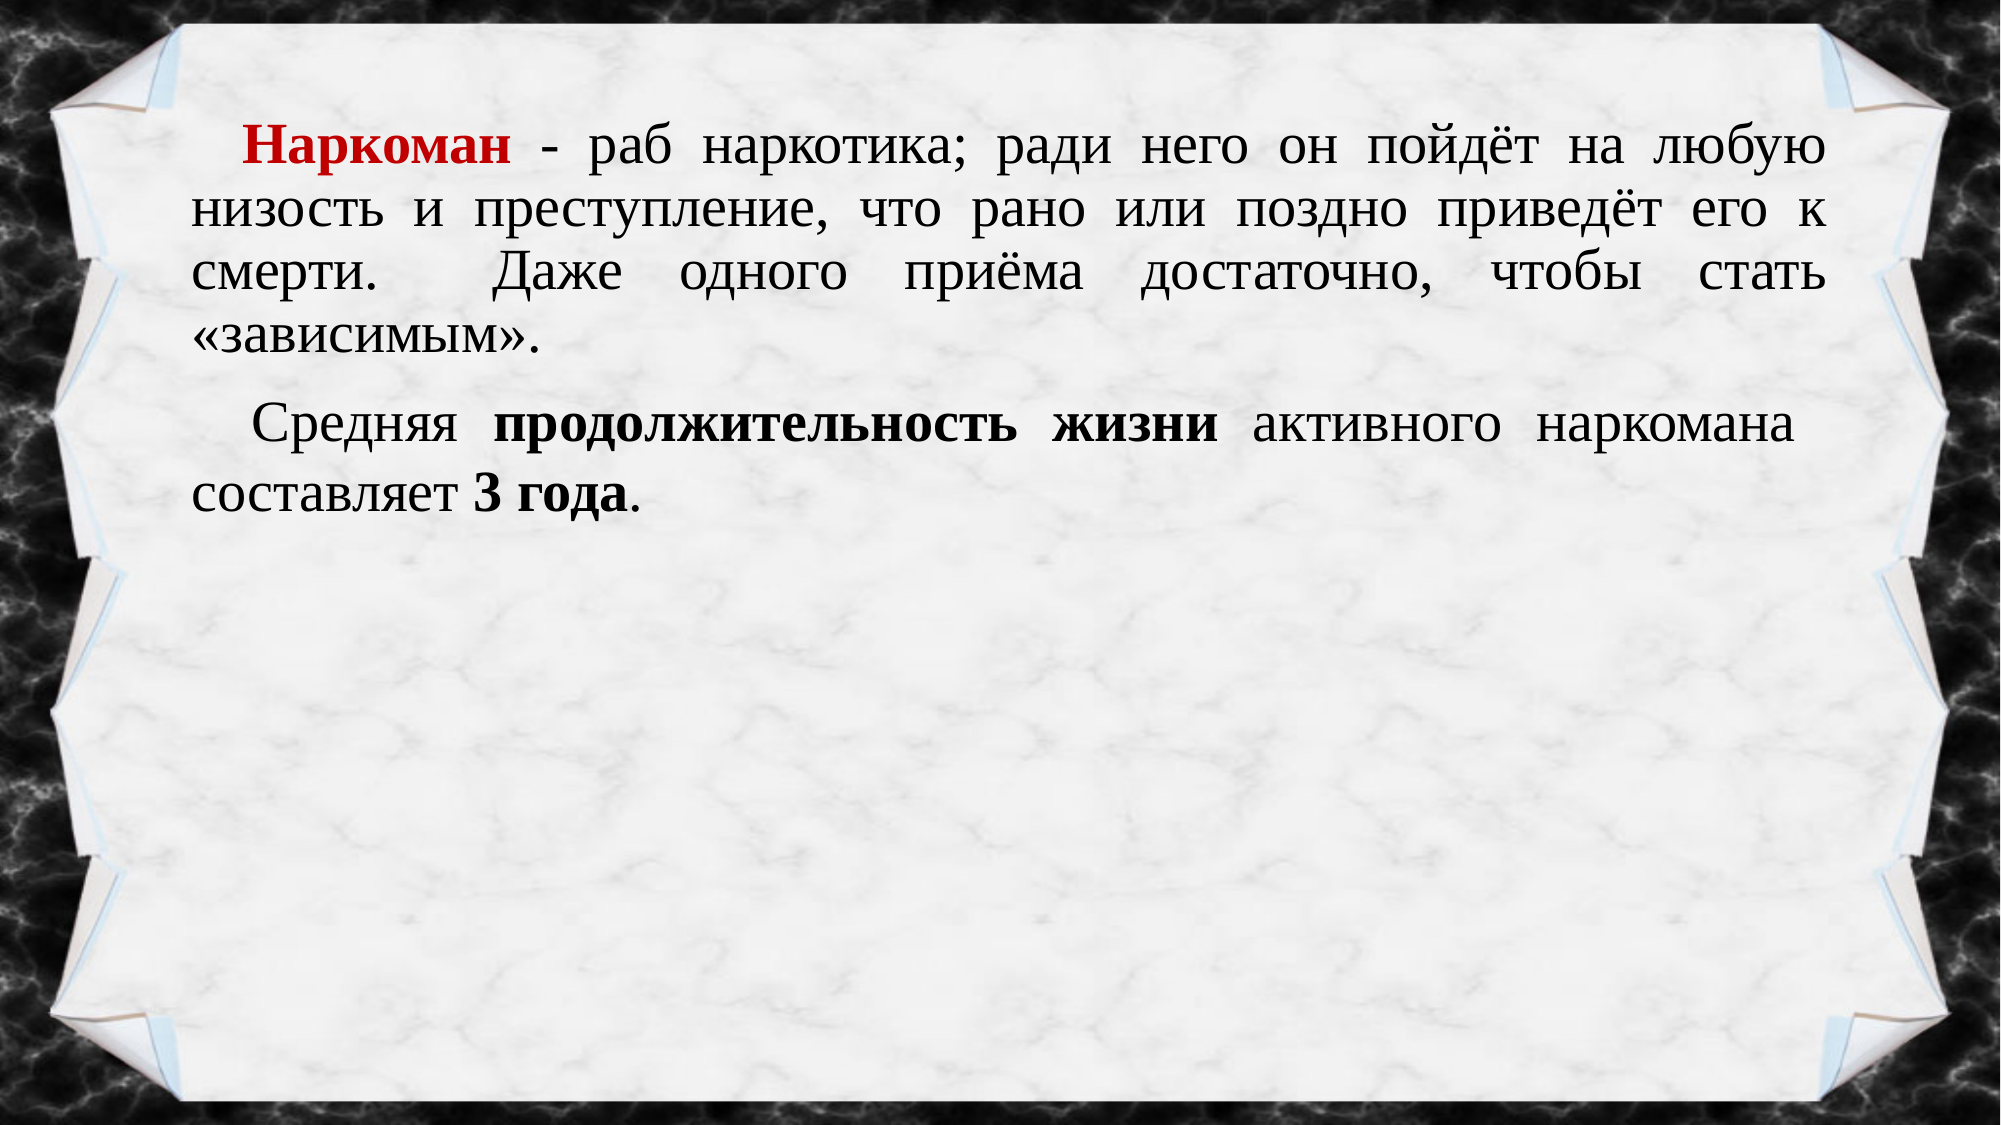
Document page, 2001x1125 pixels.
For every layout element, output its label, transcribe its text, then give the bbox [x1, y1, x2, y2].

text_box Наркоман - раб наркотика; ради него он пойдёт на любую низость и преступление, что рано или поздно приведёт его к смерти. Даже одного приёма достаточно, чтобы стать «зависимым». [176, 106, 1843, 373]
picture [0, 0, 2001, 1125]
text_box Средняя продолжительность жизни активного наркомана составляет 3 года. [176, 375, 1811, 531]
